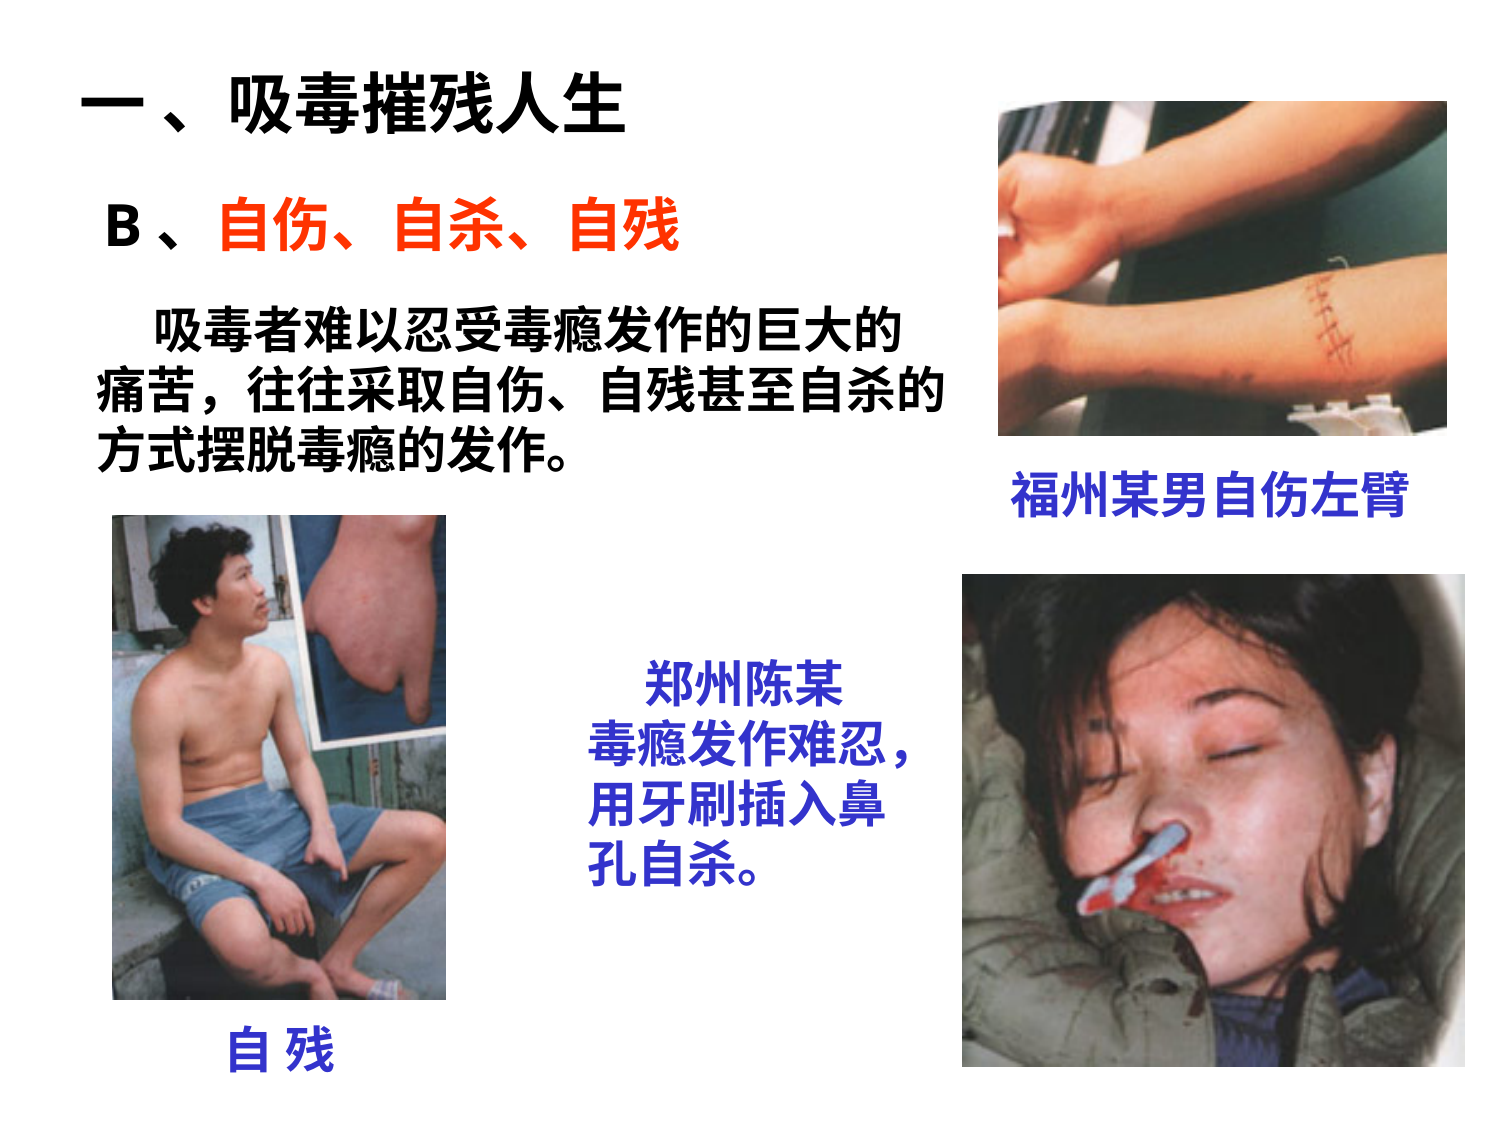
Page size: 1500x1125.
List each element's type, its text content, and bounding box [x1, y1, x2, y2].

text_box B、自伤、自杀、自残 [88, 181, 786, 266]
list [112, 515, 446, 1000]
text_box 自 残 [209, 1011, 362, 1087]
text_box 福州某男自伤左臂 [995, 456, 1437, 532]
text_box 一 、吸毒摧残人生 [64, 54, 644, 150]
text_box 郑州陈某 毒瘾发作难忍， 用牙刷插入鼻 孔自杀。 [572, 645, 962, 900]
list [998, 101, 1447, 436]
text_box 吸毒者难以忍受毒瘾发作的巨大的 痛苦，往往采取自伤、自残甚至自杀的 方式摆脱毒瘾的发作。 [81, 290, 962, 486]
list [962, 574, 1465, 1067]
